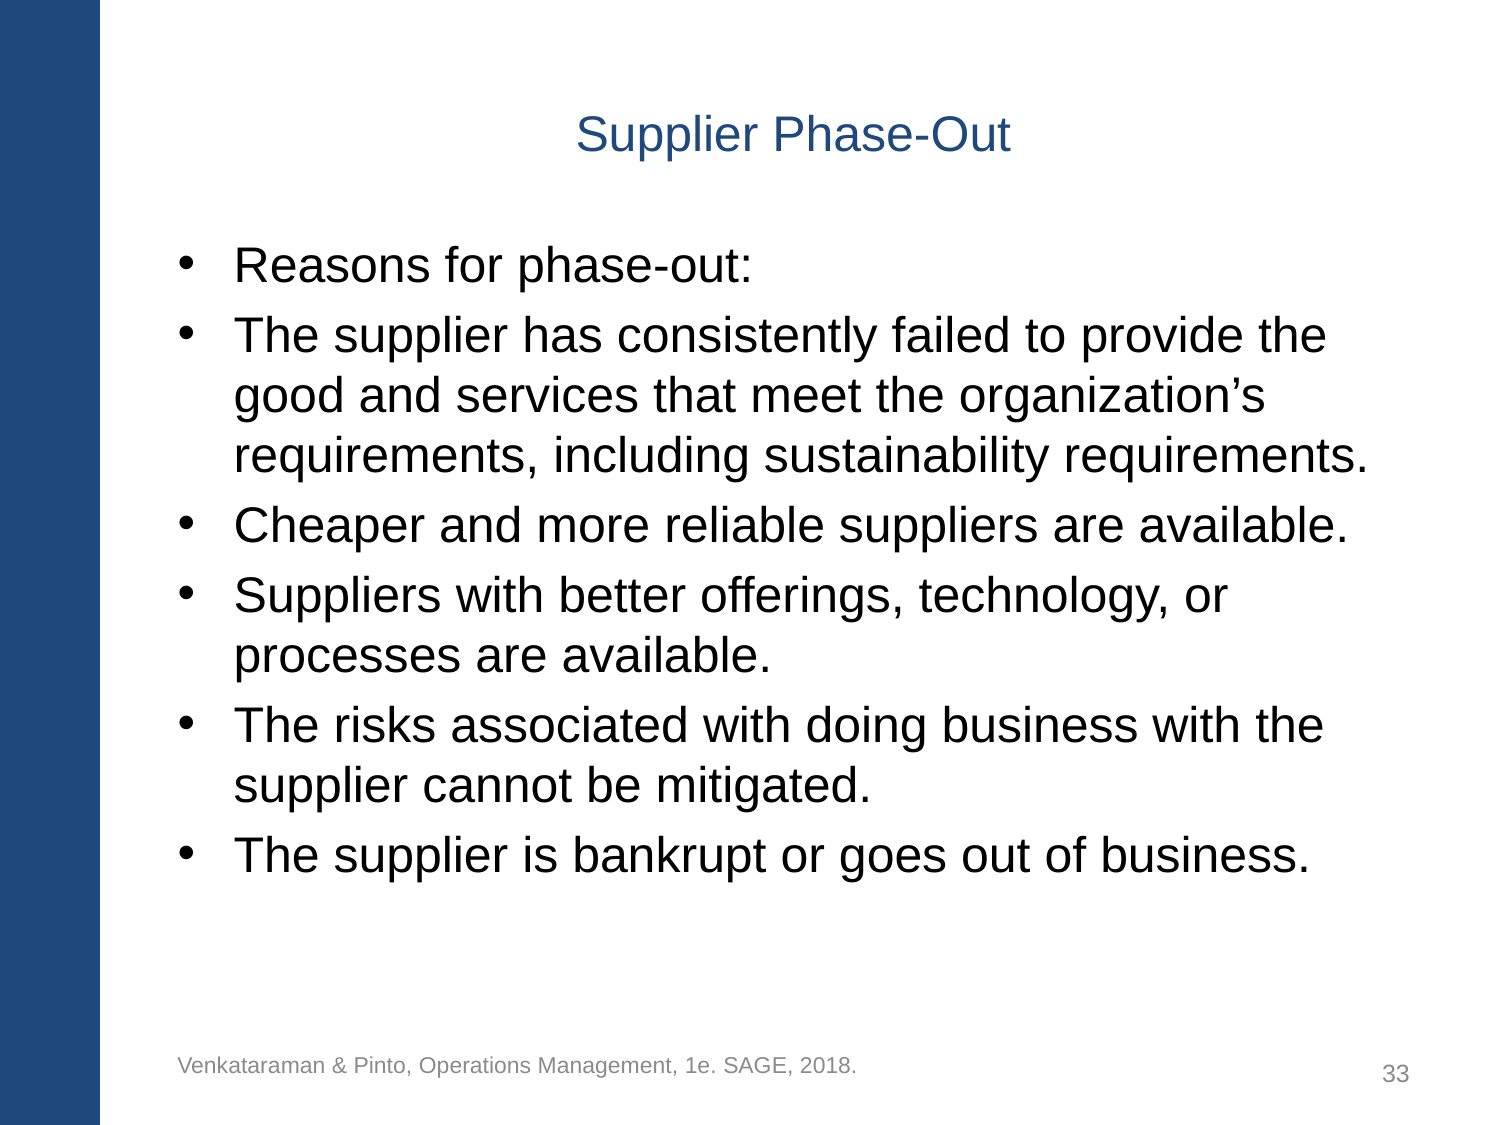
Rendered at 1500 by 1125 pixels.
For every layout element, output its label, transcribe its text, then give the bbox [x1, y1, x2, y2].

slide_number 33 [1350, 1042, 1425, 1103]
list Reasons for phase-out: The supplier has consistently failed to provide the good and services that meet the organization’s requirements, including sustainability requirements. Cheaper and more reliable suppliers are available. Suppliers with better offerings, technology, or processes are available. The risks associated with doing business with the supplier cannot be mitigated. The supplier is bankrupt or goes out of business. [162, 224, 1425, 1013]
title Supplier Phase-Out [162, 37, 1425, 224]
footer Venkataraman & Pinto, Operations Management, 1e. SAGE, 2018. [162, 1042, 1313, 1103]
